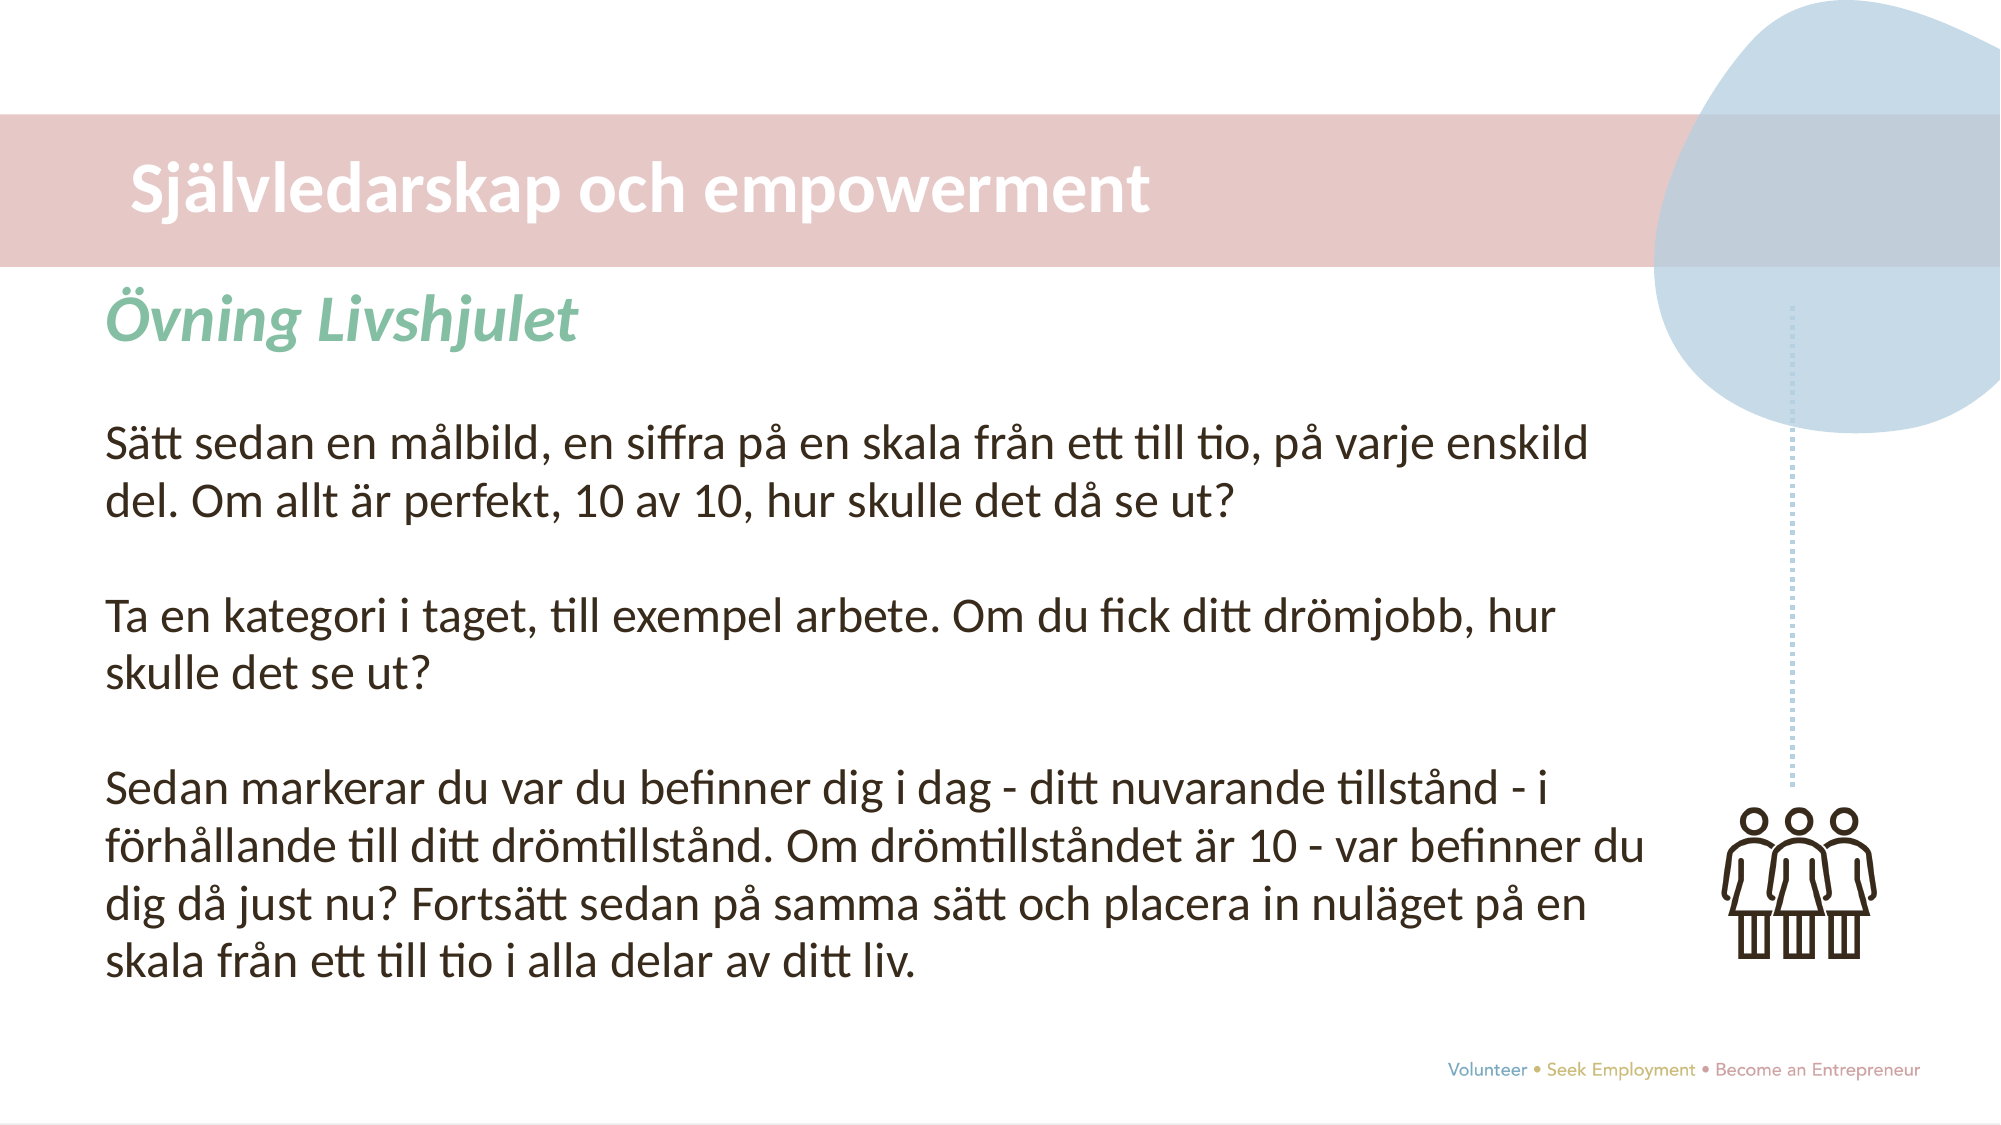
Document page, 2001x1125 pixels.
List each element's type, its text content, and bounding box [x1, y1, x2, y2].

text_box Självledarskap och empowerment [99, 147, 1312, 289]
text_box Övning Livshjulet Sätt sedan en målbild, en siffra på en skala från ett till tio, på varje enskild del. Om allt är perfekt, 10 av 10, hur skulle det då se ut? Ta en kategori i taget, till exempel arbete. Om du fick ditt drömjobb, hur skulle det se ut? Sedan markerar du var du befinner dig i dag - ditt nuvarande tillstånd - i förhållande till ditt drömtillstånd. Om drömtillståndet är 10 - var befinner du dig då just nu? Fortsätt sedan på samma sätt och placera in nuläget på en skala från ett till tio i alla delar av ditt liv. [90, 289, 1688, 914]
text_box [1653, 0, 2000, 434]
picture [1418, 1046, 1971, 1103]
picture [1709, 793, 1889, 973]
text_box [0, 113, 1699, 268]
